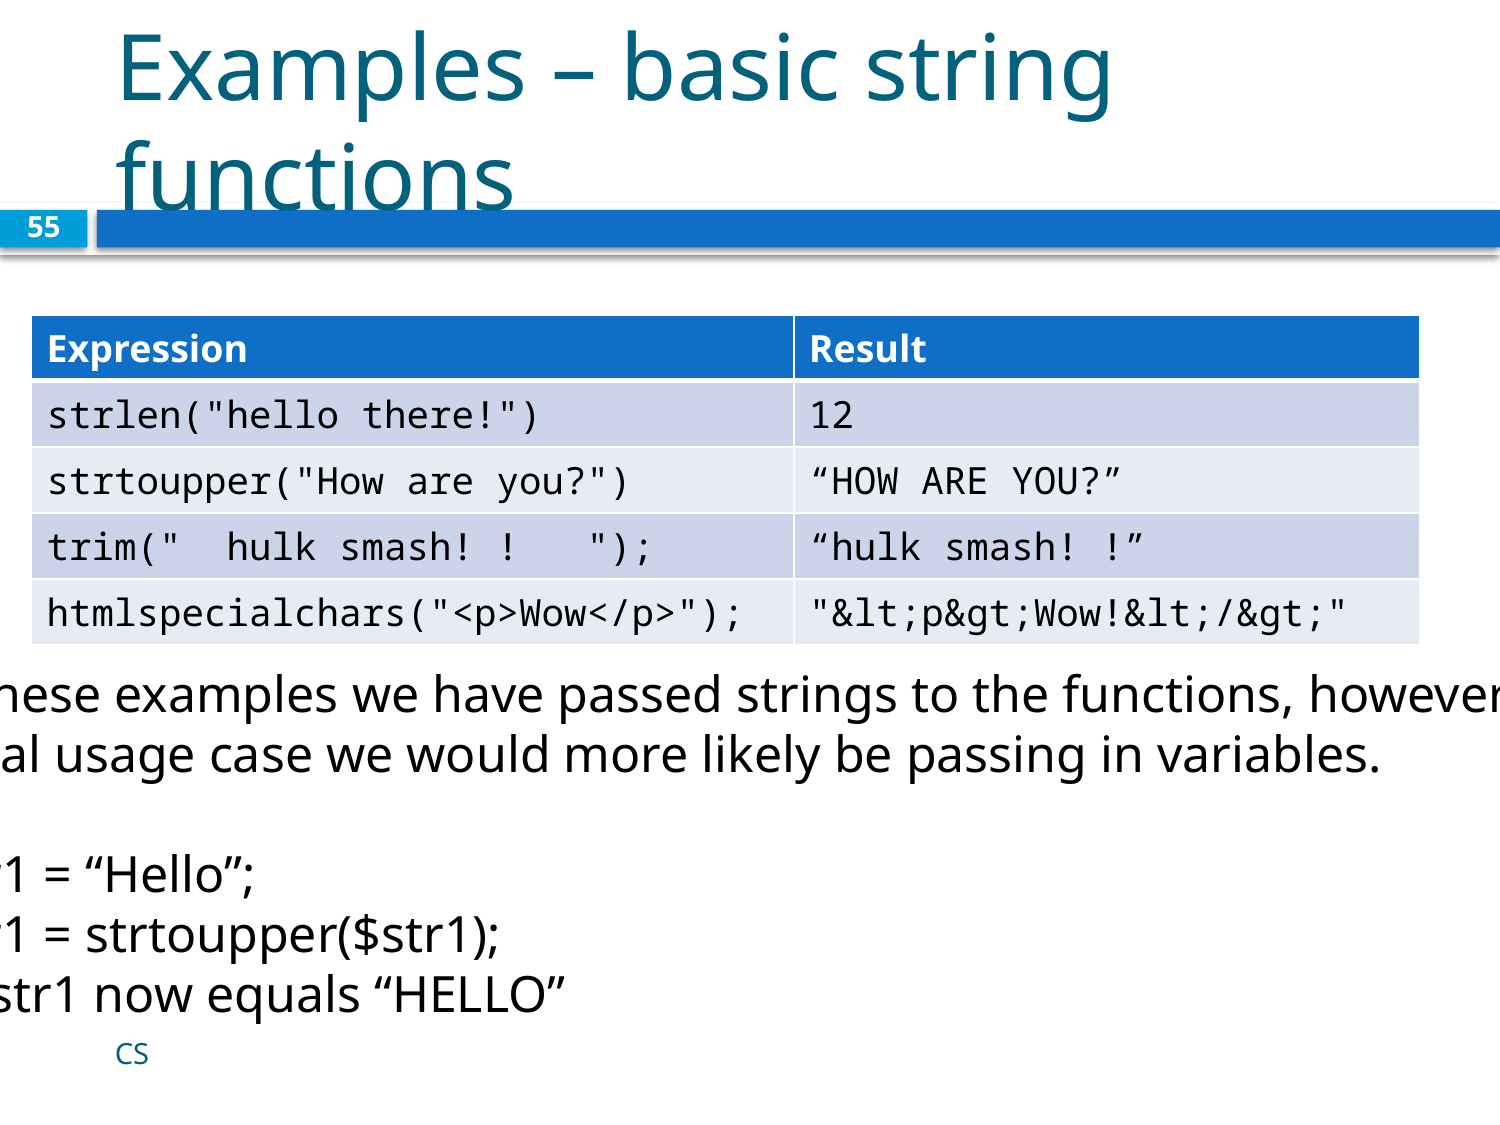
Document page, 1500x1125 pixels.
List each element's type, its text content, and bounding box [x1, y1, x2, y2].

table_cell strtoupper("How are you?") [32, 448, 793, 512]
table_cell 12 [795, 383, 1419, 446]
table_cell trim(" hulk smash! ! "); [32, 514, 793, 578]
title Examples – basic string functions [100, 37, 1439, 201]
table_cell "&lt;p&gt;Wow!&lt;/&gt;" [795, 580, 1419, 644]
table_cell strlen("hello there!") [32, 383, 793, 446]
footer CS [99, 1030, 990, 1085]
table_header Result [795, 316, 1419, 378]
table_cell htmlspecialchars("<p>Wow</p>"); [32, 580, 793, 644]
table_header Expression [32, 316, 793, 378]
text_box In these examples we have passed strings to the functions, however, in a real usage case we would more likely be passing in variables. $str1 = “Hello”; $str1 = strtoupper($str1); // $str1 now equals “HELLO” [0, 654, 1500, 1030]
table_cell “hulk smash! !” [795, 514, 1419, 578]
table_cell “HOW ARE YOU?” [795, 448, 1419, 512]
slide_number 55 [0, 208, 88, 249]
